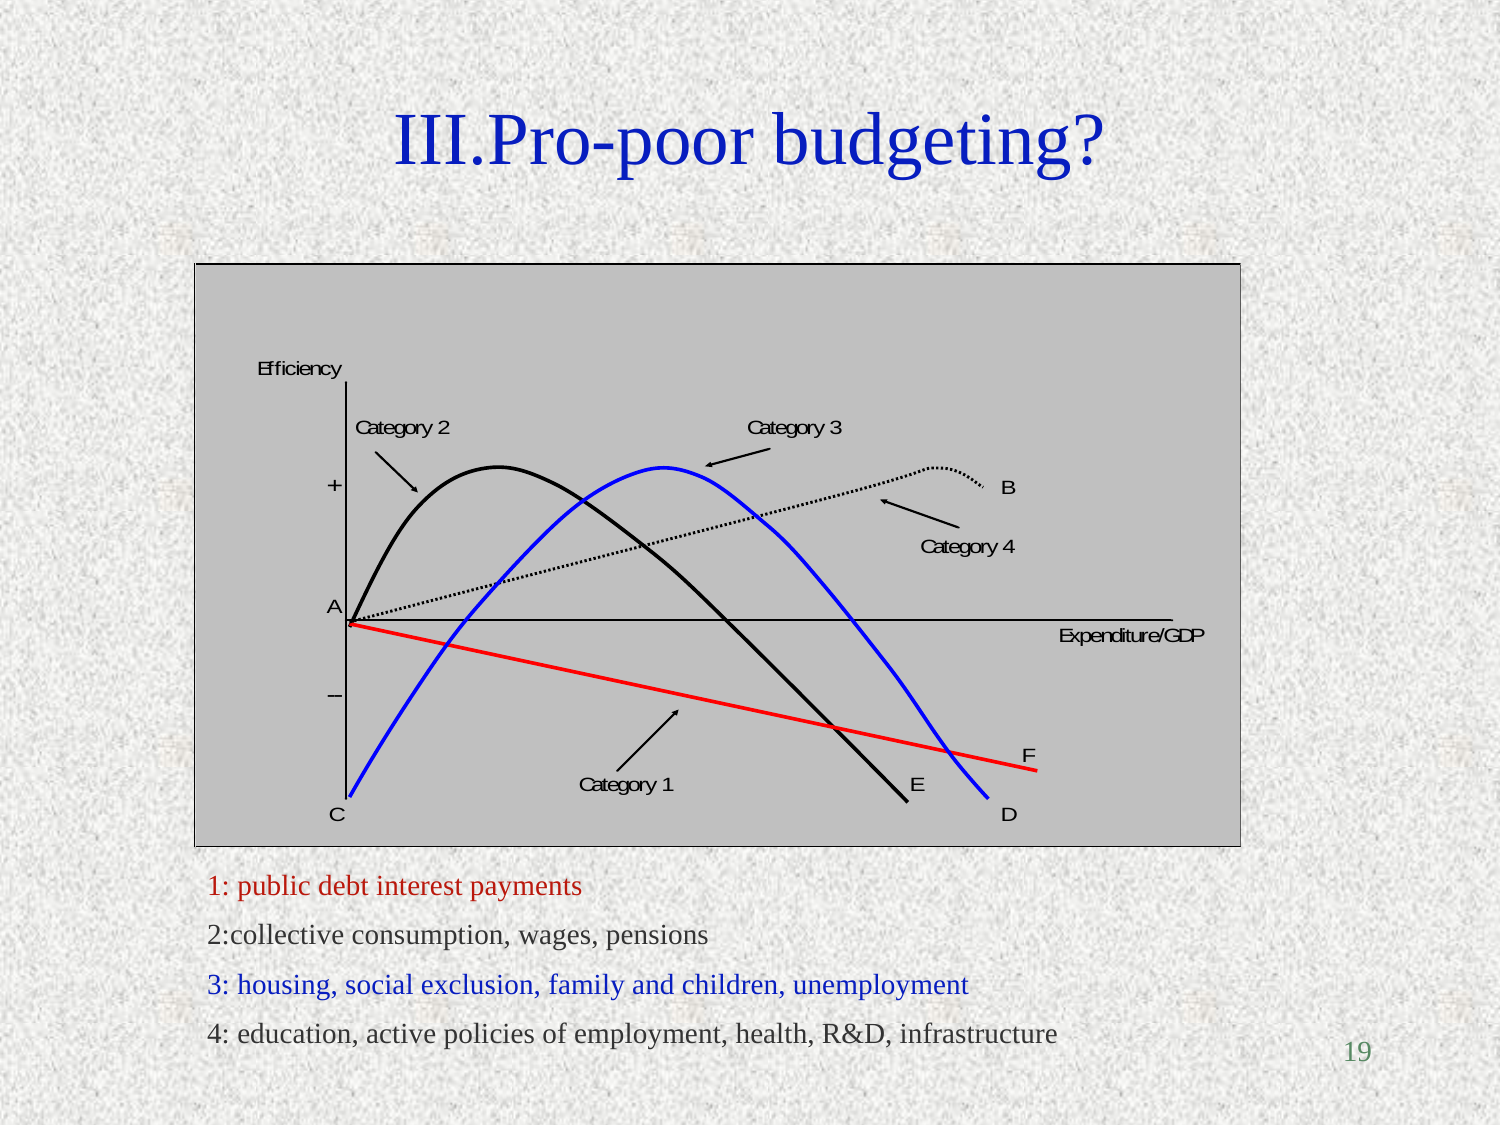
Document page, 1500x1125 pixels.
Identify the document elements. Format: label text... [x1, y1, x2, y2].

slide_number 19 [1074, 1024, 1388, 1101]
picture [0, 0, 1500, 1125]
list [193, 262, 1243, 849]
text_box 1: public debt interest payments 2:collective consumption, wages, pensions 3: housing, social exclusion, family and children, unemployment 4: education, active policies of employment, health, R&D, infrastructure [191, 858, 1344, 1058]
title III.Pro-poor budgeting? [112, 0, 1388, 188]
